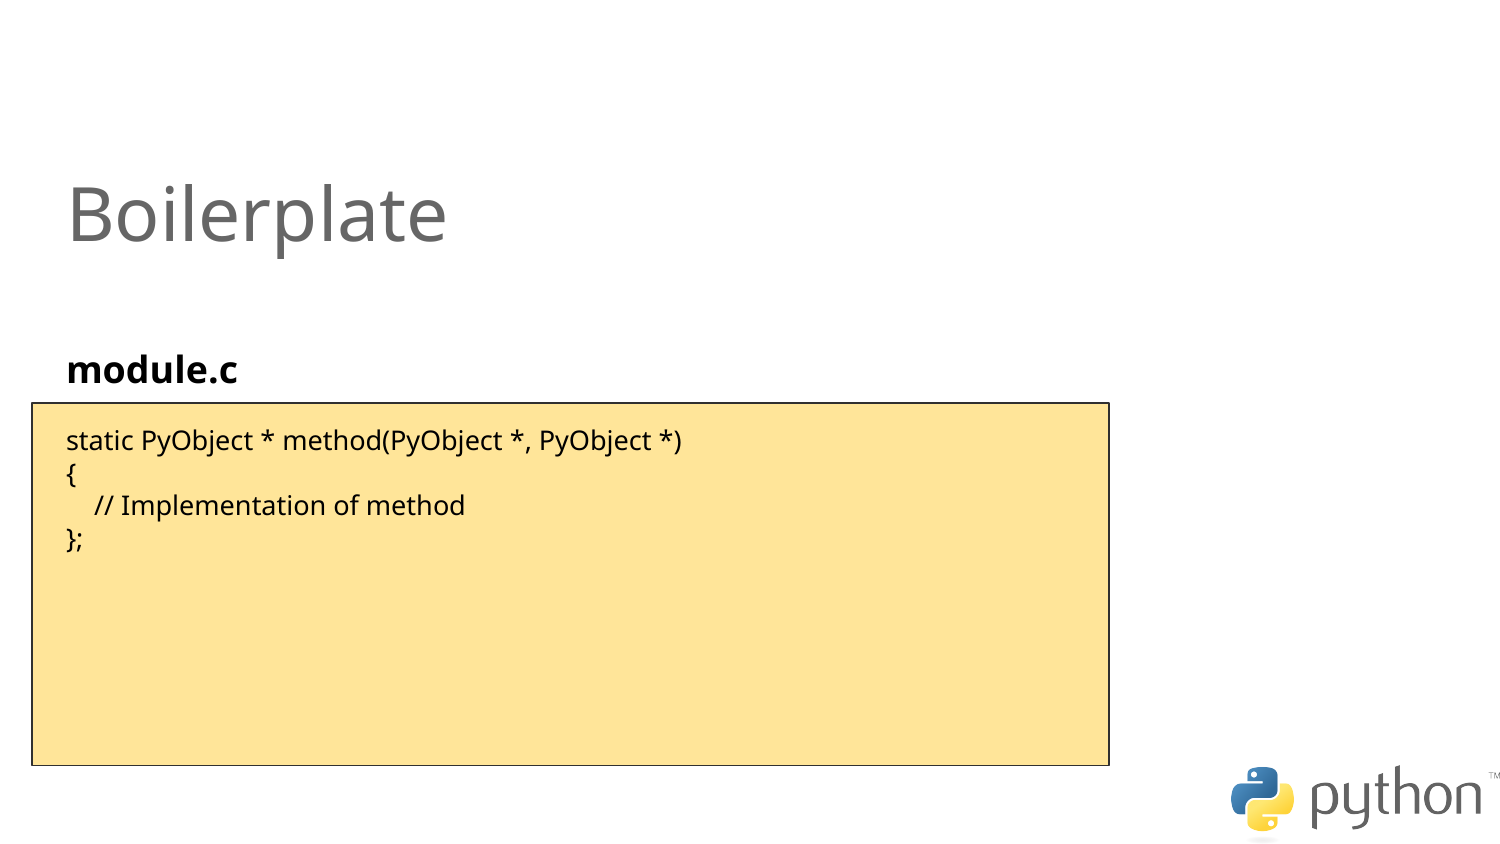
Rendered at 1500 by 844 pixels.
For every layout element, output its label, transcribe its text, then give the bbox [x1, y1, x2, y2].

picture [1230, 765, 1500, 844]
text_box [31, 403, 51, 766]
subtitle Boilerplate module.c static PyObject * method(PyObject *, PyObject *) { // Implementation of method }; [51, 61, 1449, 814]
